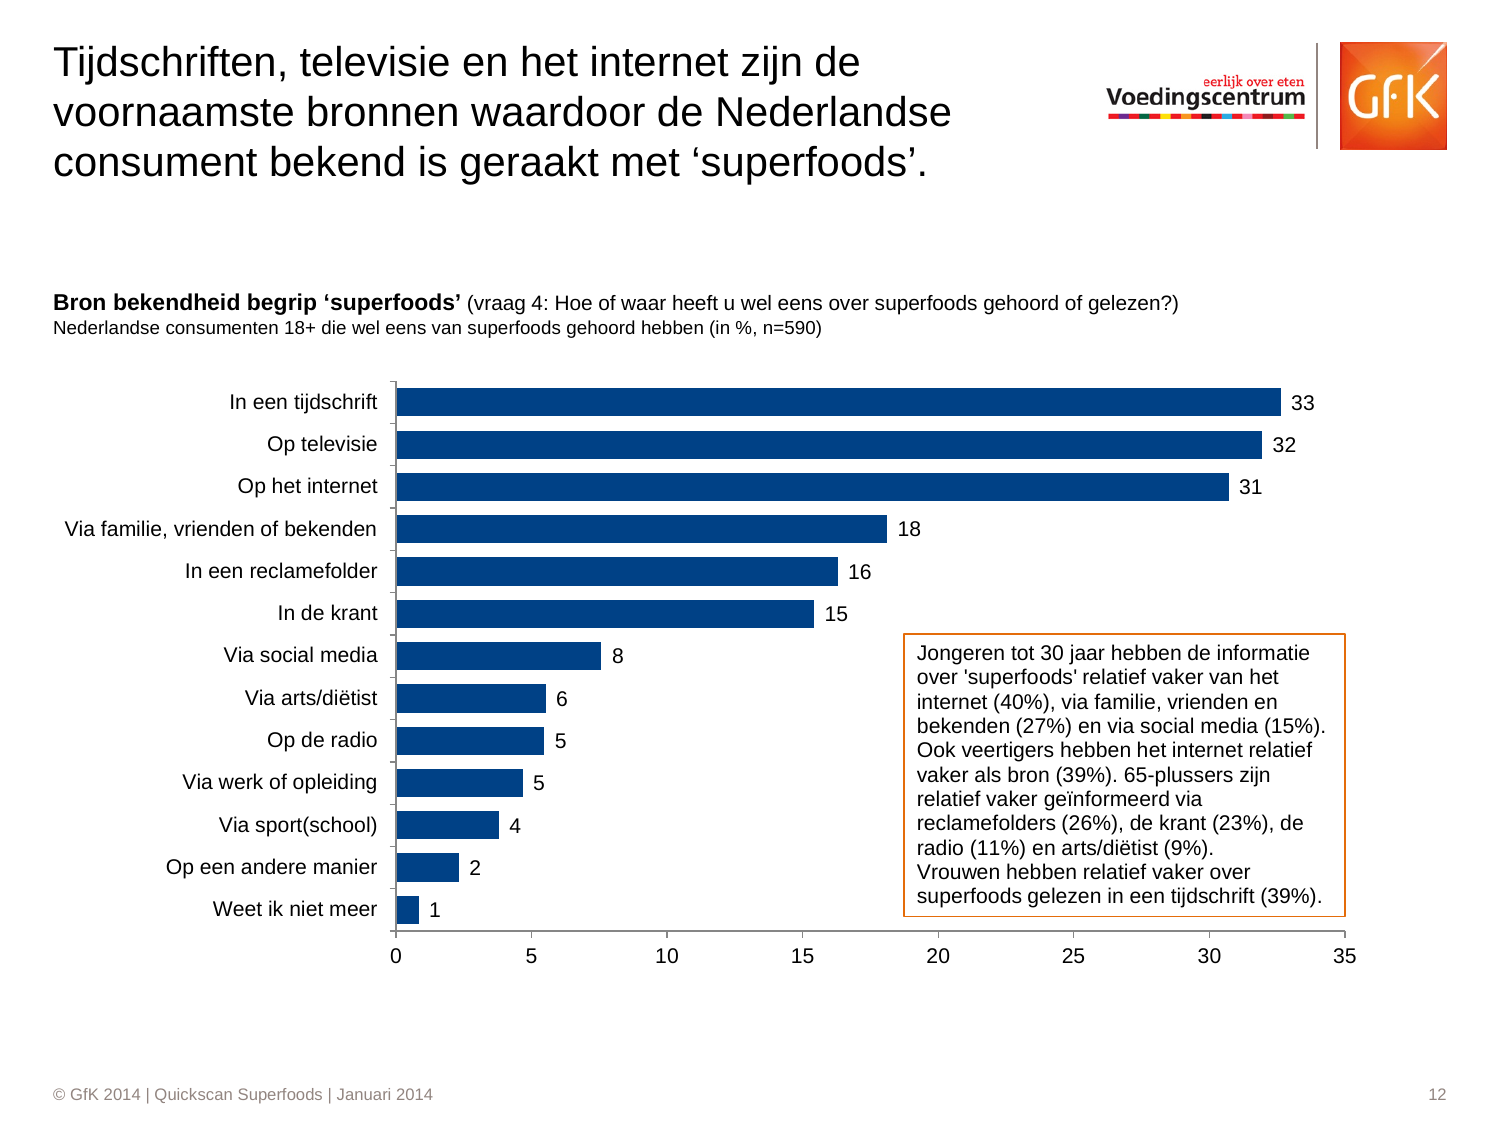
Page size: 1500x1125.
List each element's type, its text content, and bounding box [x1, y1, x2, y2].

text_box Bron bekendheid begrip ‘superfoods’ (vraag 4: Hoe of waar heeft u wel eens over superfoods gehoord of gelezen?) Nederlandse consumenten 18+ die wel eens van superfoods gehoord hebben (in %, n=590) [53, 231, 1223, 338]
picture [52, 361, 1377, 979]
picture [1340, 42, 1447, 150]
title Tijdschriften, televisie en het internet zijn de voornaamste bronnen waardoor de Nederlandse consument bekend is geraakt met ‘superfoods’. [53, 42, 1093, 185]
picture [1104, 73, 1306, 120]
